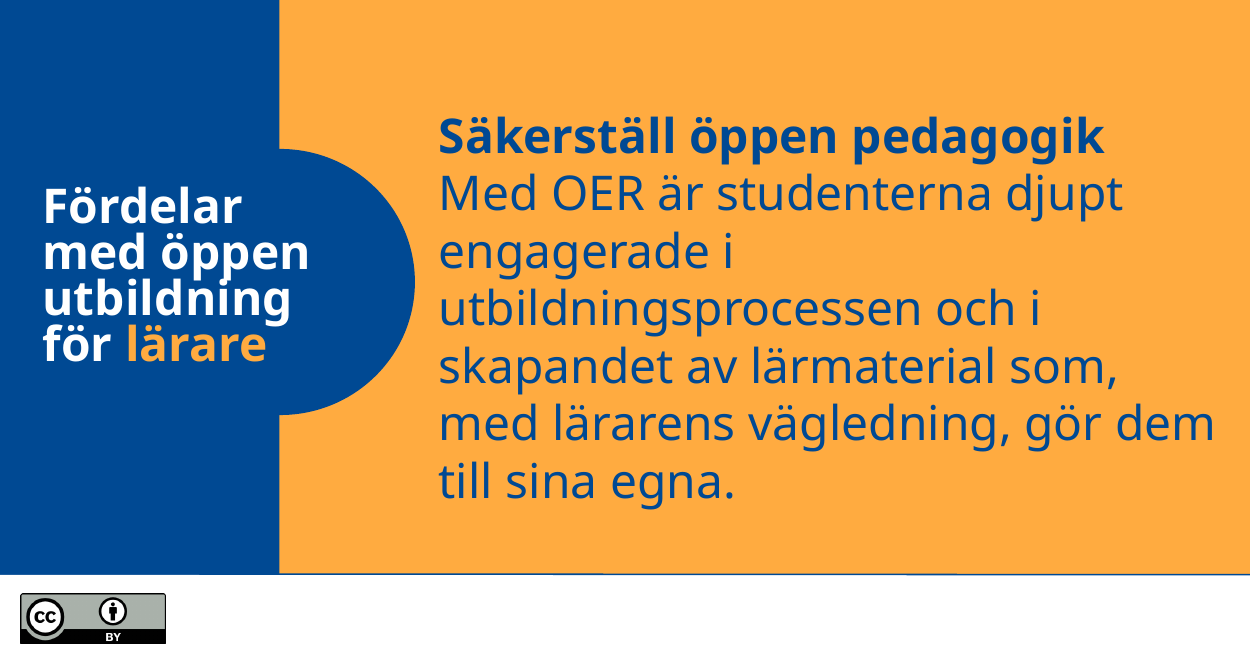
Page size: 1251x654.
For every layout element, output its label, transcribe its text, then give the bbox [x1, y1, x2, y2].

text_box Fördelar med öppen utbildning för lärare [27, 171, 368, 386]
text_box [206, 148, 355, 171]
text_box [368, 181, 415, 383]
text_box Säkerställ öppen pedagogik Med OER är studenterna djupt engagerade i utbildningsprocessen och i skapandet av lärmaterial som, med lärarens vägledning, gör dem till sina egna. [423, 90, 1241, 523]
text_box [0, 0, 280, 573]
text_box [0, 582, 1250, 654]
picture [20, 592, 166, 645]
text_box [196, 386, 365, 416]
